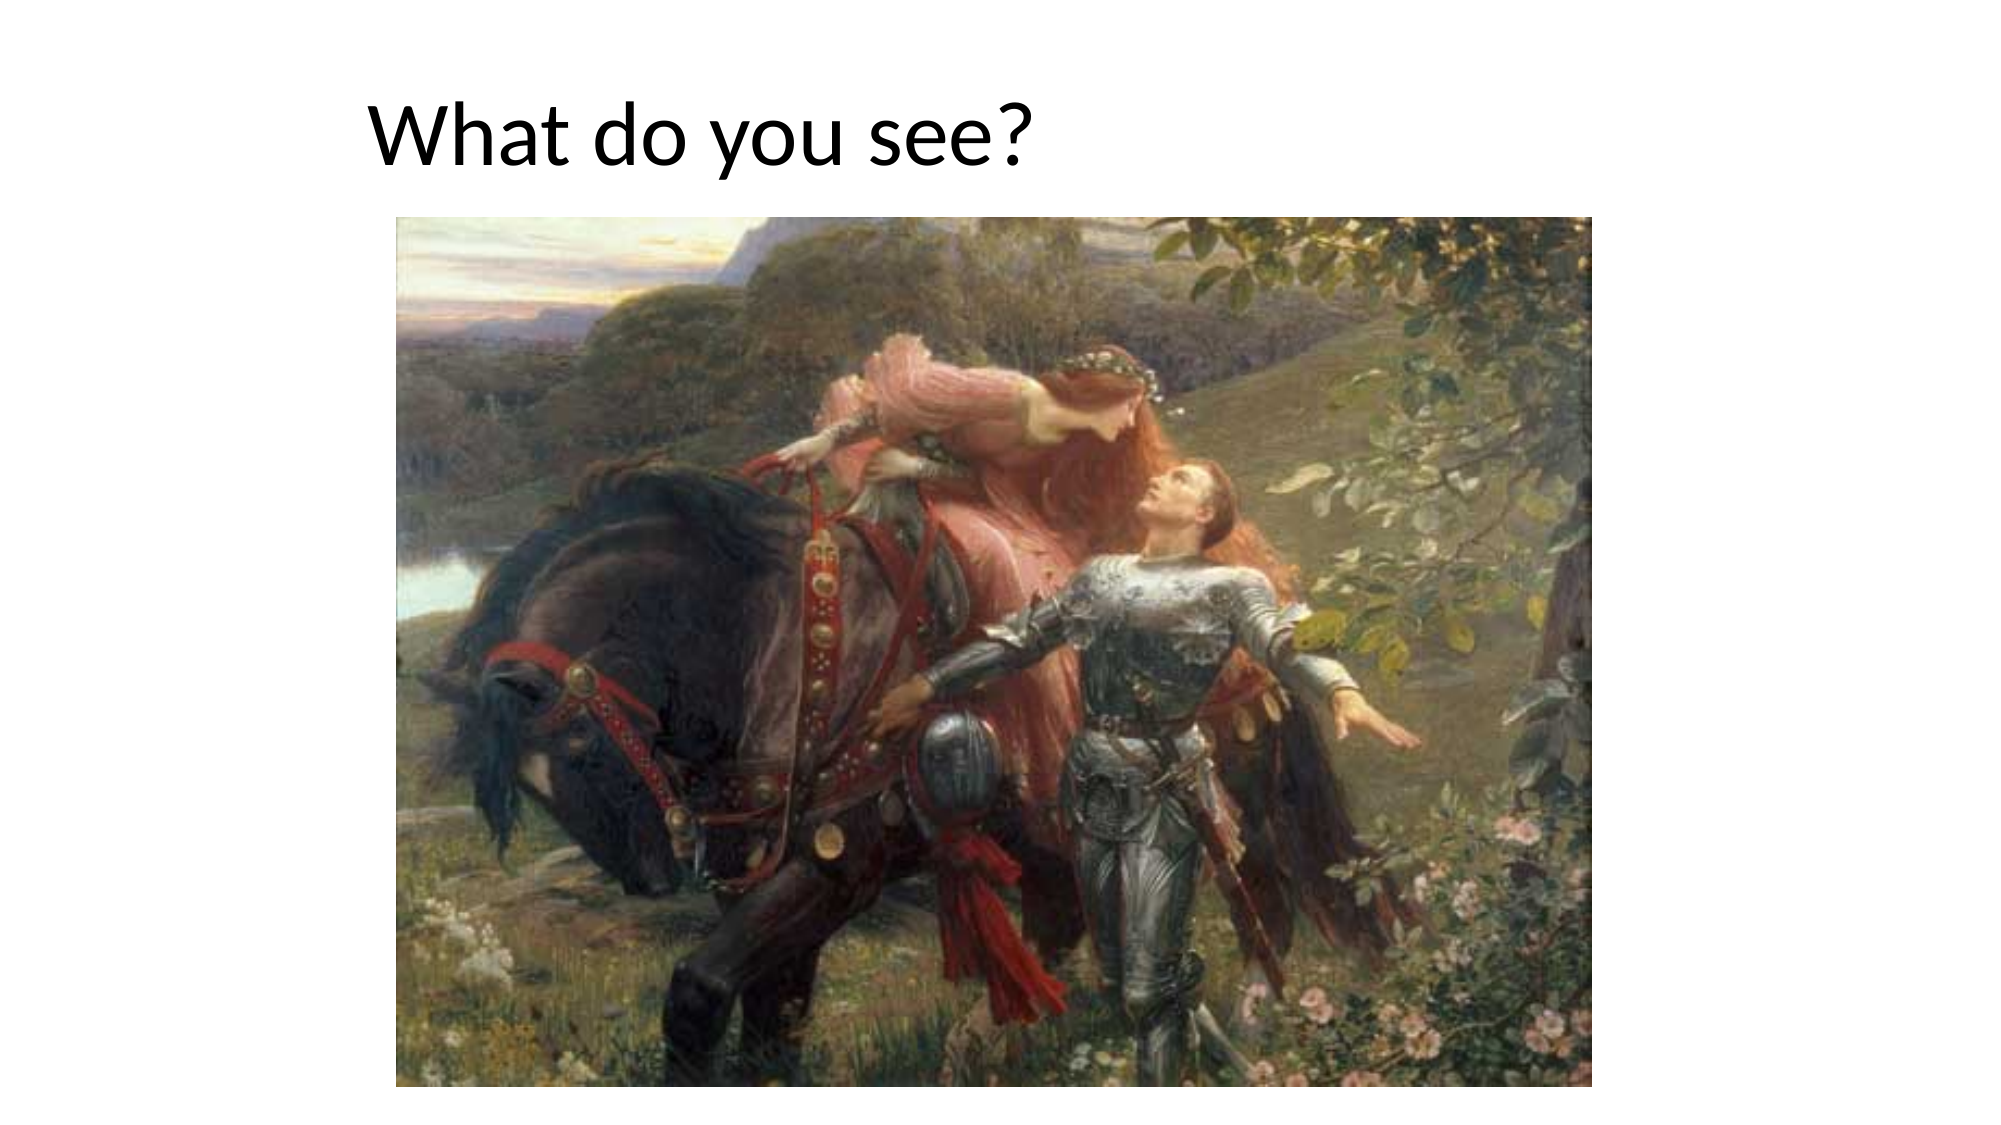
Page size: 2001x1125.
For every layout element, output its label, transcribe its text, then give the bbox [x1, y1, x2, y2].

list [395, 216, 1592, 1087]
title What do you see? [352, 26, 1647, 245]
